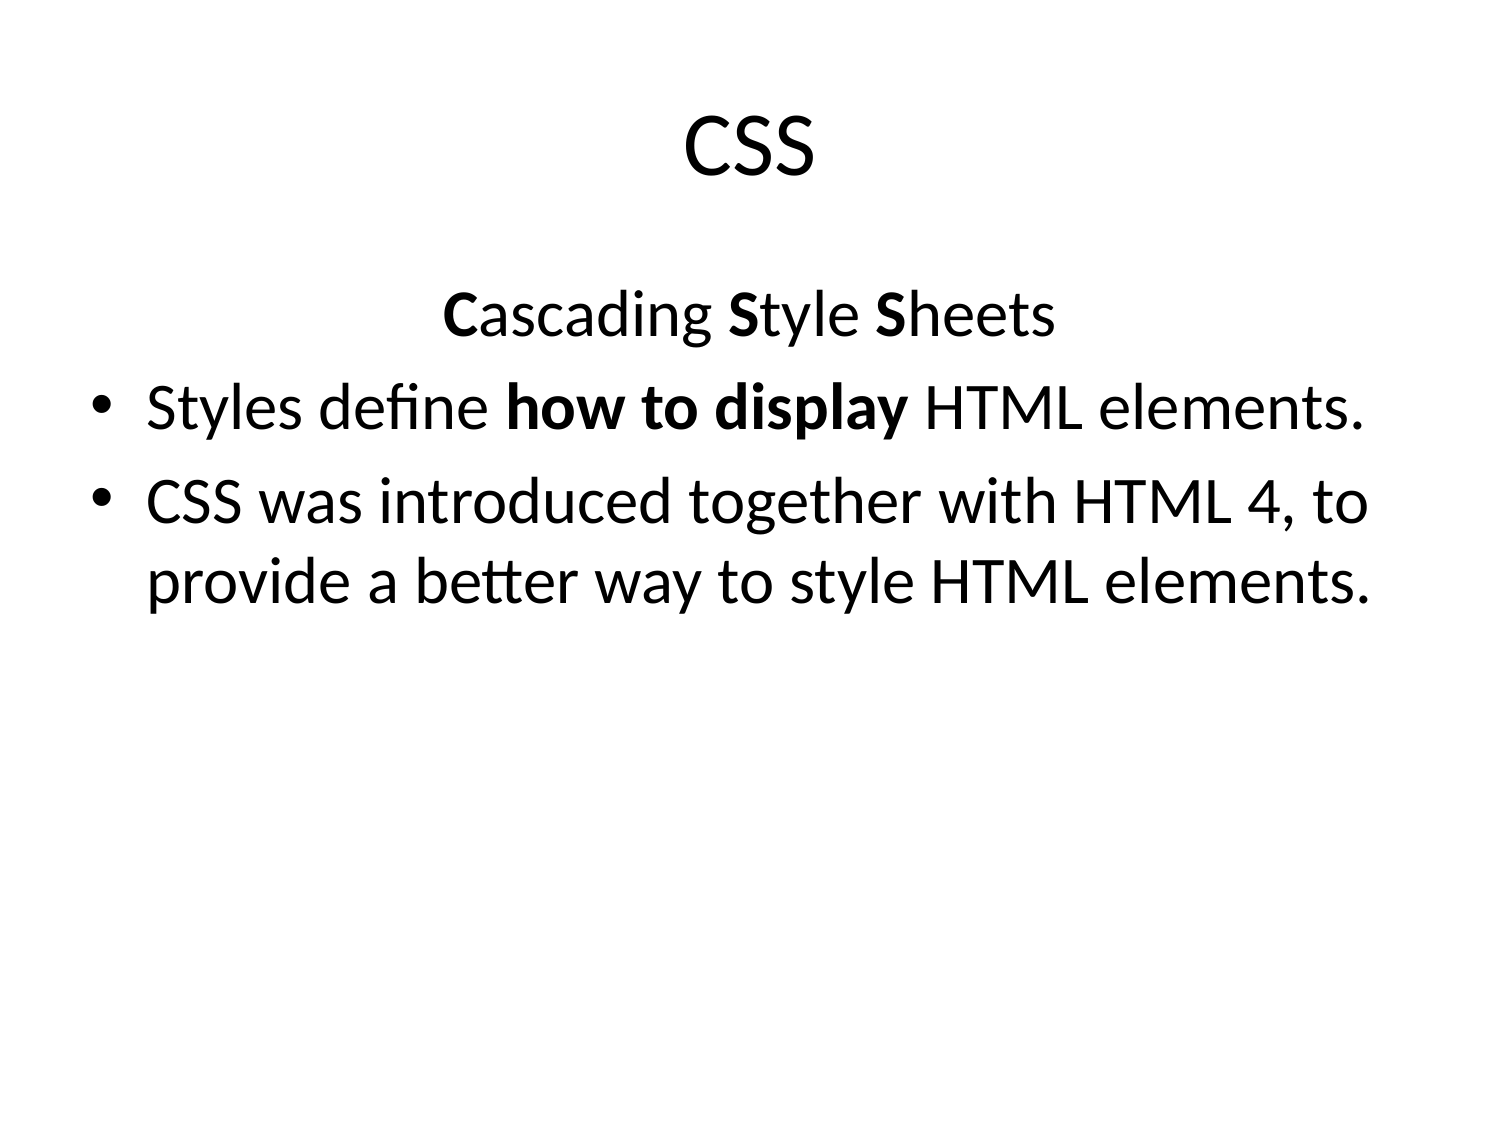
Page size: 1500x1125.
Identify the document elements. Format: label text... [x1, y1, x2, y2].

title CSS [75, 45, 1425, 233]
list Cascading Style Sheets Styles define how to display HTML elements. CSS was introduced together with HTML 4, to provide a better way to style HTML elements. [75, 262, 1425, 725]
